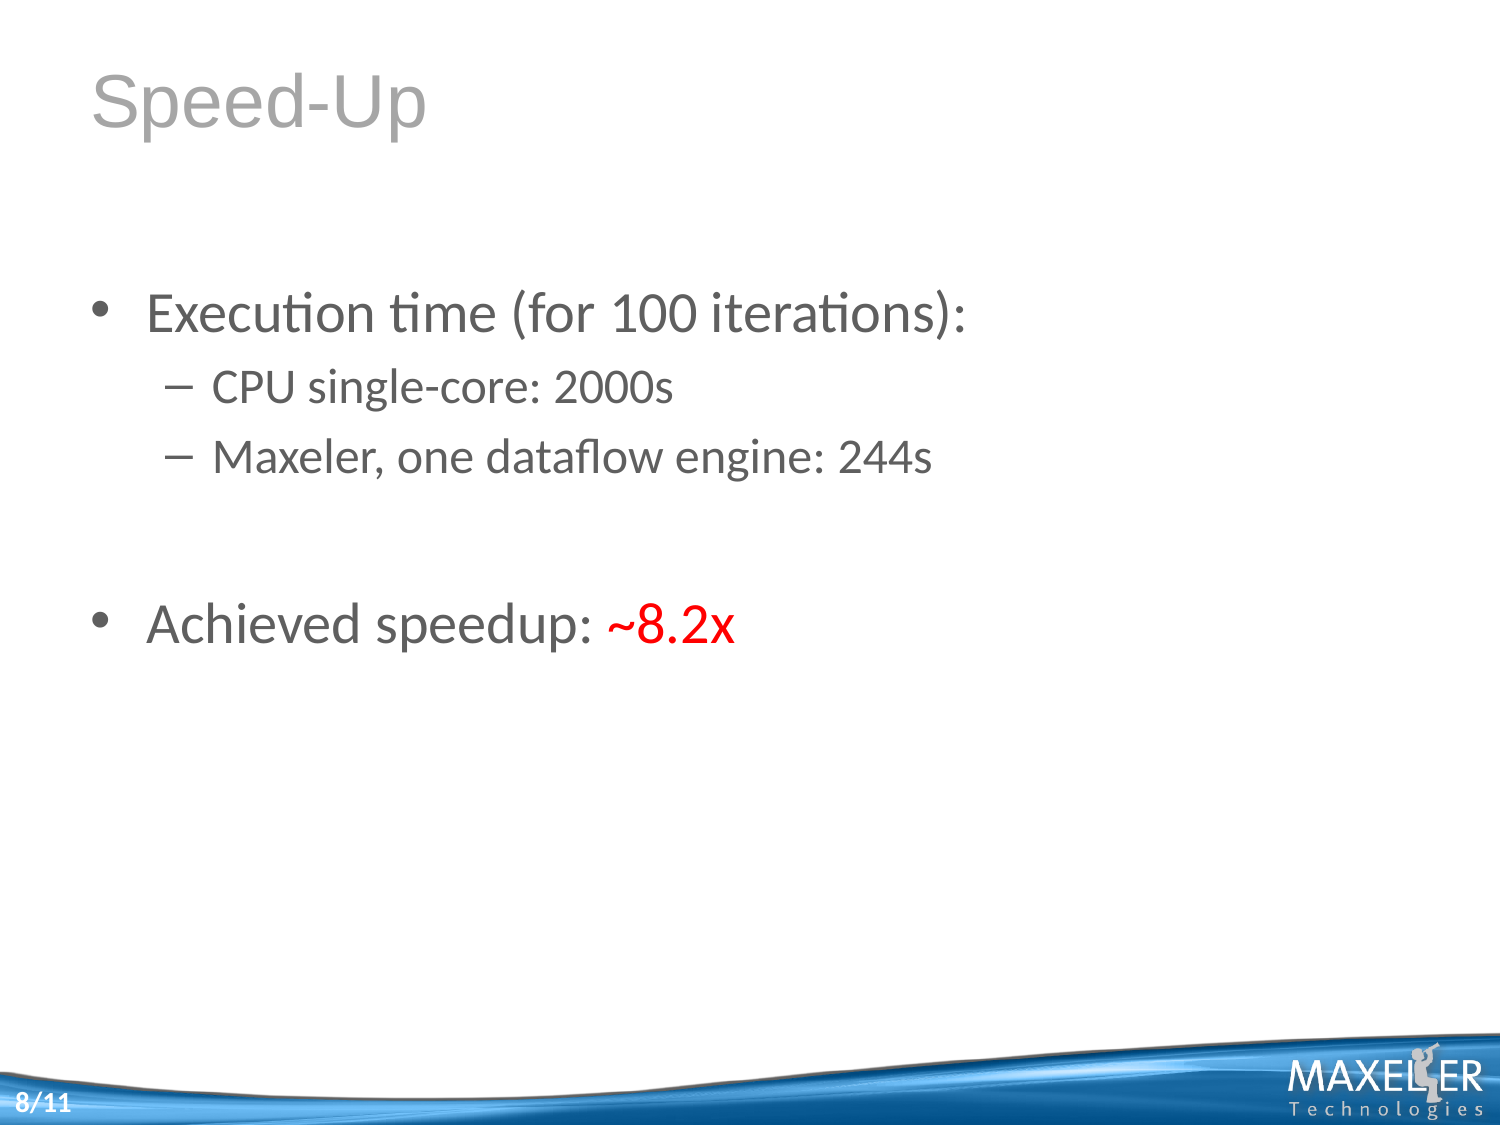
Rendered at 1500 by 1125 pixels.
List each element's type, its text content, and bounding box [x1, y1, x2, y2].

slide_number 8/11 [0, 1075, 350, 1125]
list Execution time (for 100 iterations): CPU single-core: 2000s Maxeler, one dataflow engine: 244ѕ Achieved speedup: ~8.2х [75, 184, 1425, 1005]
title Speed-Up [75, 45, 1424, 209]
picture [0, 1023, 1500, 1125]
